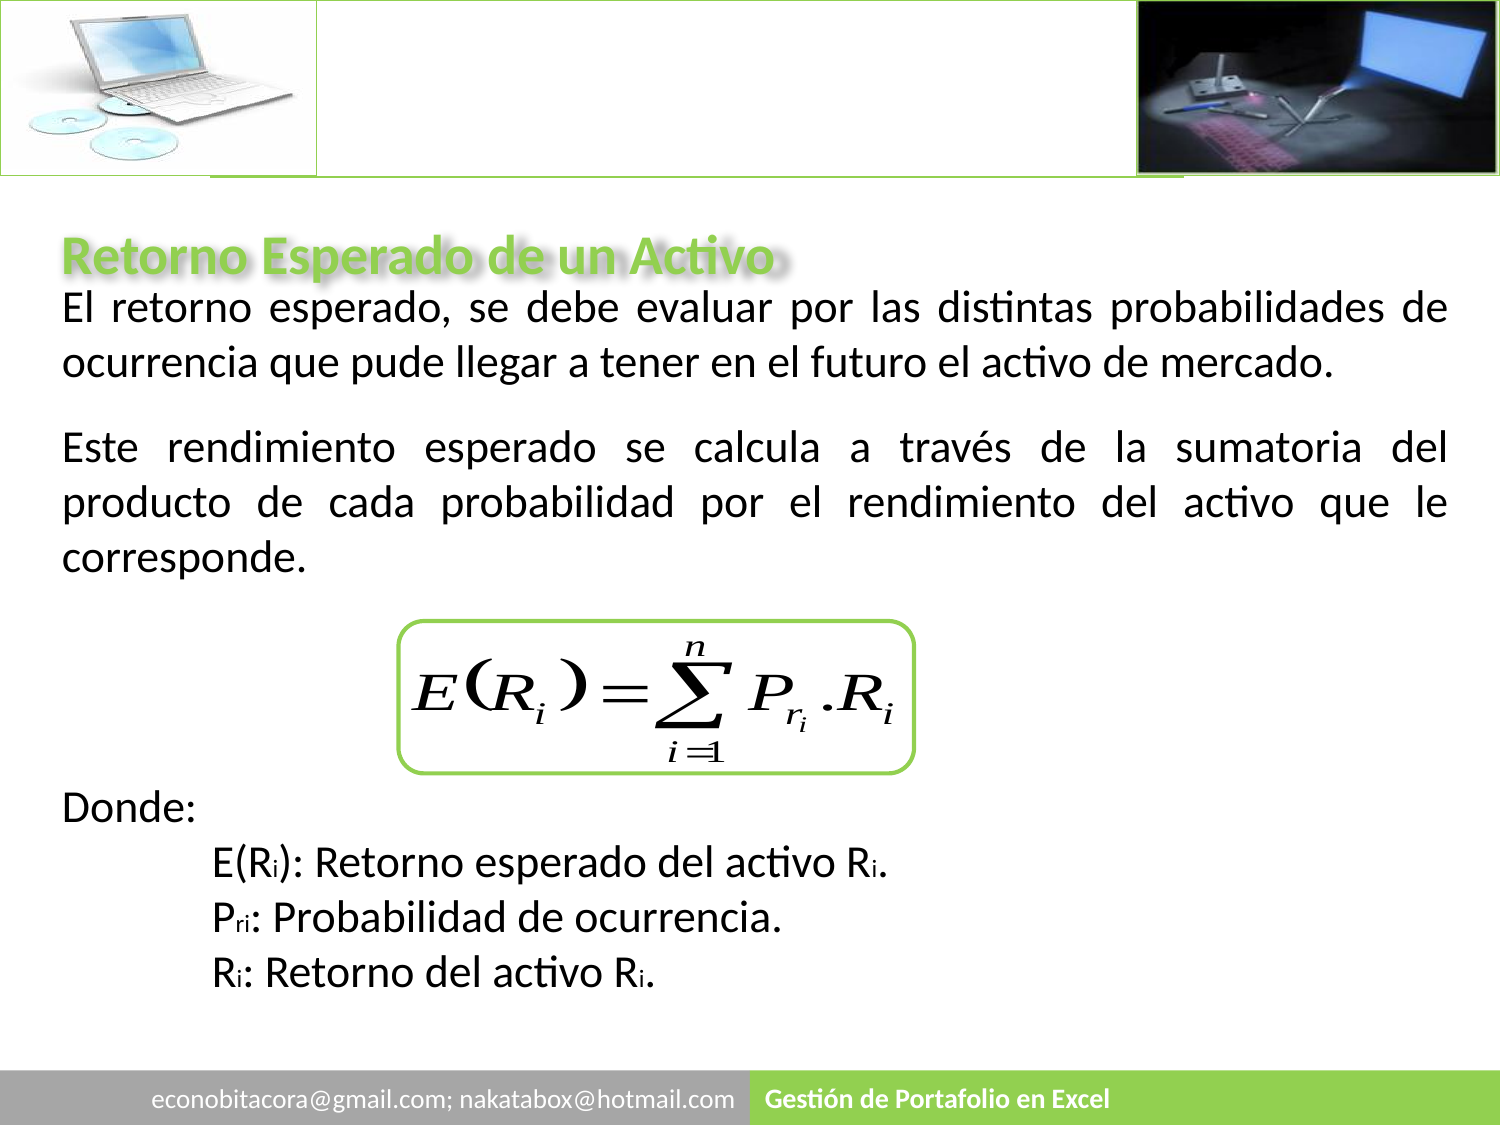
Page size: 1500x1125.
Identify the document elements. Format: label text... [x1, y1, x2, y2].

text_box econobitacora@gmail.com; nakatabox@hotmail.com [0, 1070, 749, 1125]
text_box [398, 620, 915, 774]
picture [0, 0, 317, 177]
text_box El retorno esperado, se debe evaluar por las distintas probabilidades de ocurrencia que pude llegar a tener en el futuro el activo de mercado. Este rendimiento esperado se calcula a través de la sumatoria del producto de cada probabilidad por el rendimiento del activo que le corresponde. Donde: E(Ri): Retorno esperado del activo Ri. Pri: Probabilidad de ocurrencia. Ri: Retorno del activo Ri. [46, 269, 1465, 1020]
text_box Gestión de Portafolio en Excel [749, 1070, 1500, 1125]
picture [1136, 0, 1500, 177]
text_box [318, 0, 1134, 178]
subtitle Retorno Esperado de un Activo [46, 210, 868, 293]
